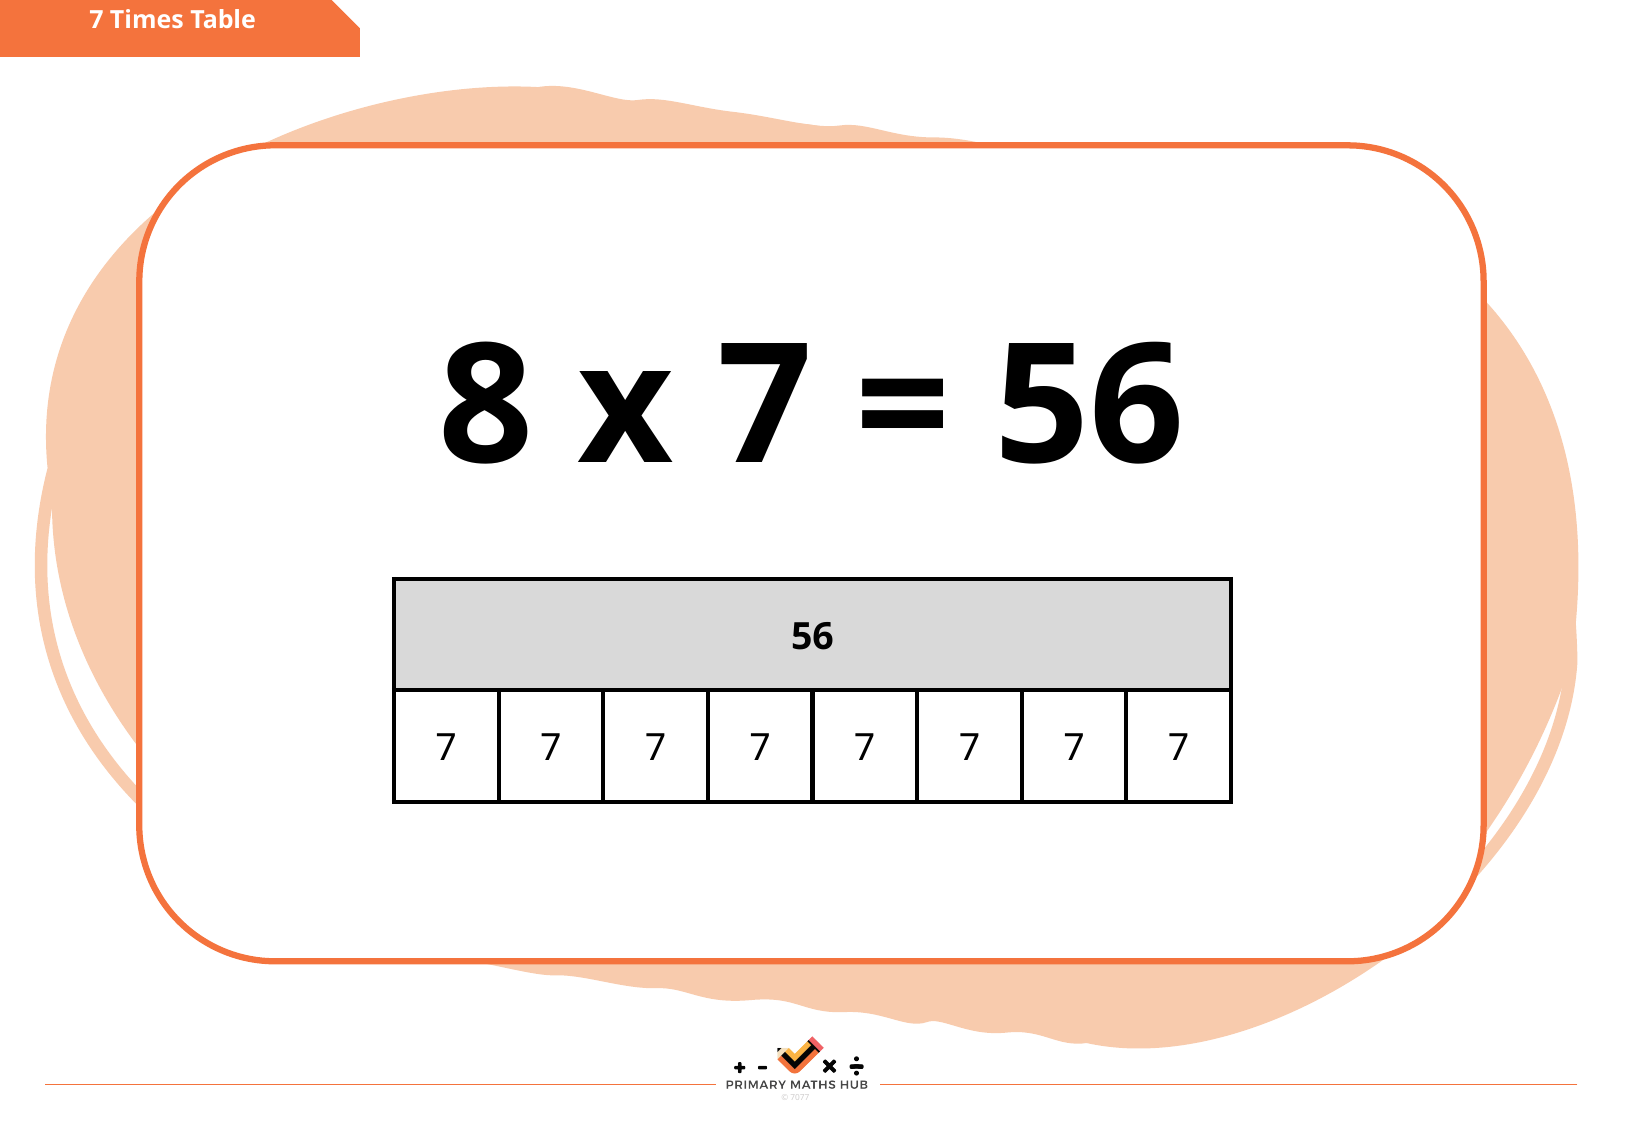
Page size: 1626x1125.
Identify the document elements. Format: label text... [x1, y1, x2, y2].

text_box [138, 144, 1485, 963]
table_cell 7 [815, 692, 915, 800]
text_box [273, 91, 956, 144]
text_box [1479, 300, 1579, 867]
text_box [496, 960, 1374, 1044]
table_cell 7 [919, 692, 1020, 800]
text_box 8 x 7 = 56 [140, 288, 1485, 503]
text_box © 7077 [720, 1084, 870, 1110]
table_header 56 [396, 581, 1229, 688]
table_cell 7 [1128, 692, 1229, 800]
table_cell 7 [396, 692, 497, 800]
table_cell 7 [501, 692, 601, 800]
picture [722, 1034, 872, 1094]
table_cell 7 [605, 692, 706, 800]
table_cell 7 [710, 692, 810, 800]
text_box 7 Times Table [0, 0, 361, 58]
table_cell 7 [1024, 692, 1124, 800]
text_box [39, 214, 155, 799]
